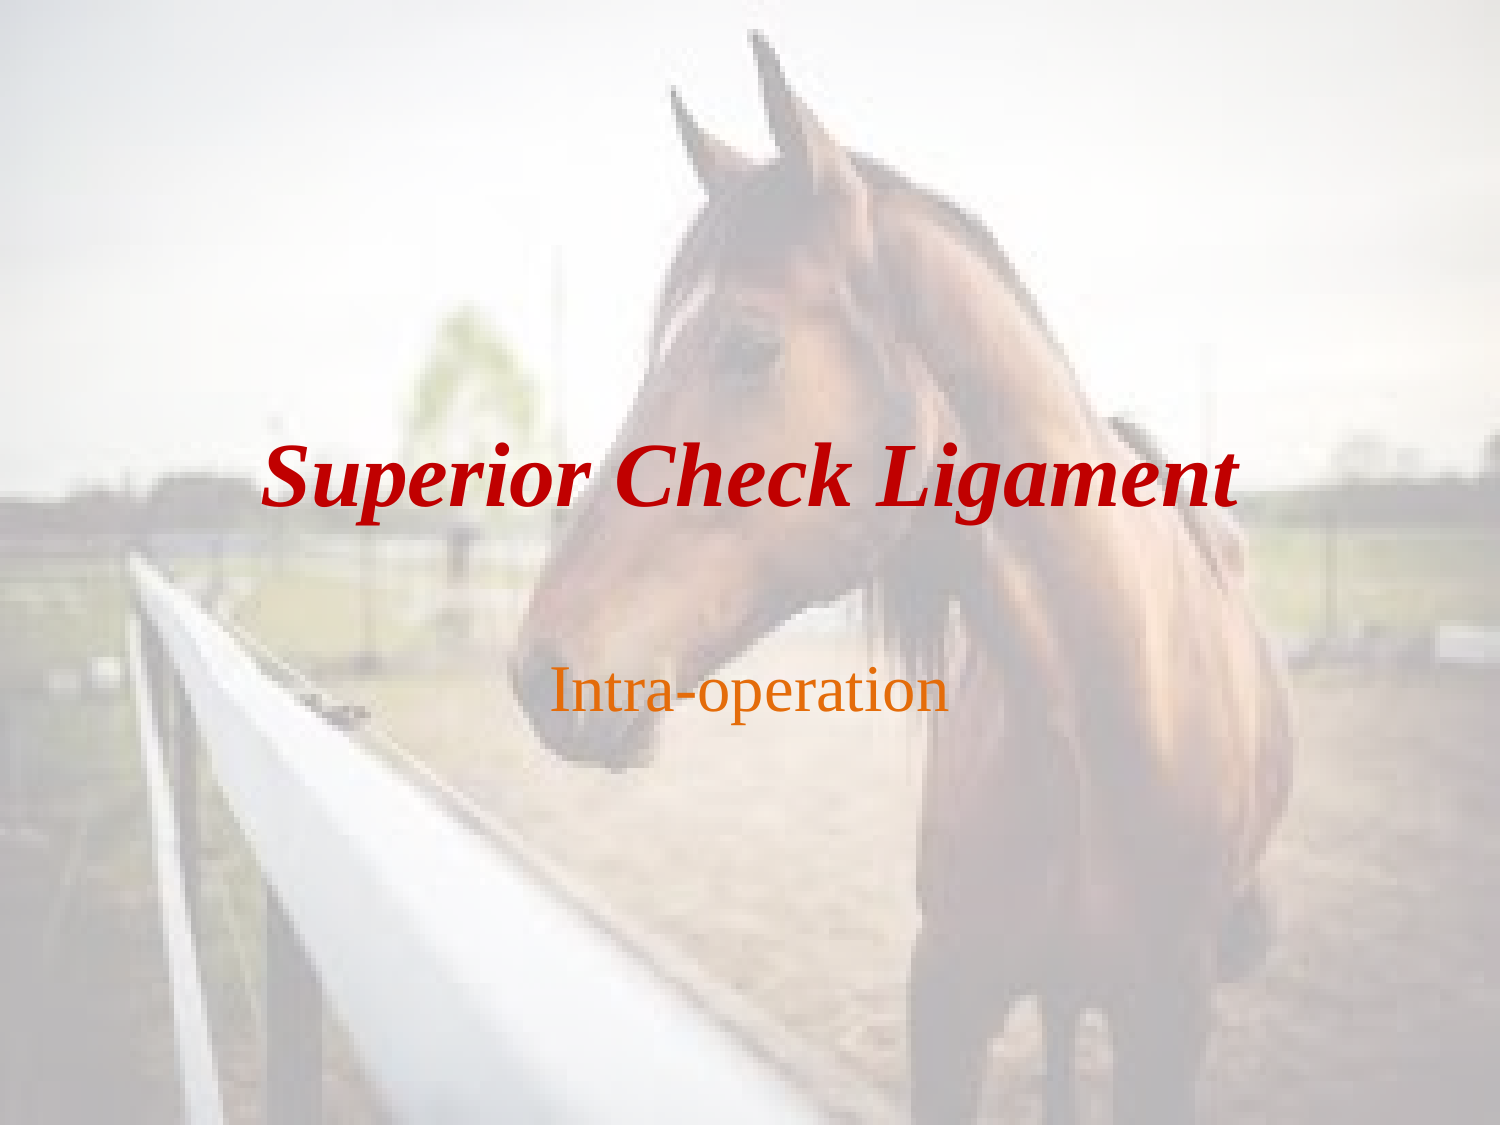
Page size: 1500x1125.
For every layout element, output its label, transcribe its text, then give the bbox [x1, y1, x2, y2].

title Superior Check Ligament [112, 349, 1388, 591]
subtitle Intra-operation [225, 637, 1275, 925]
